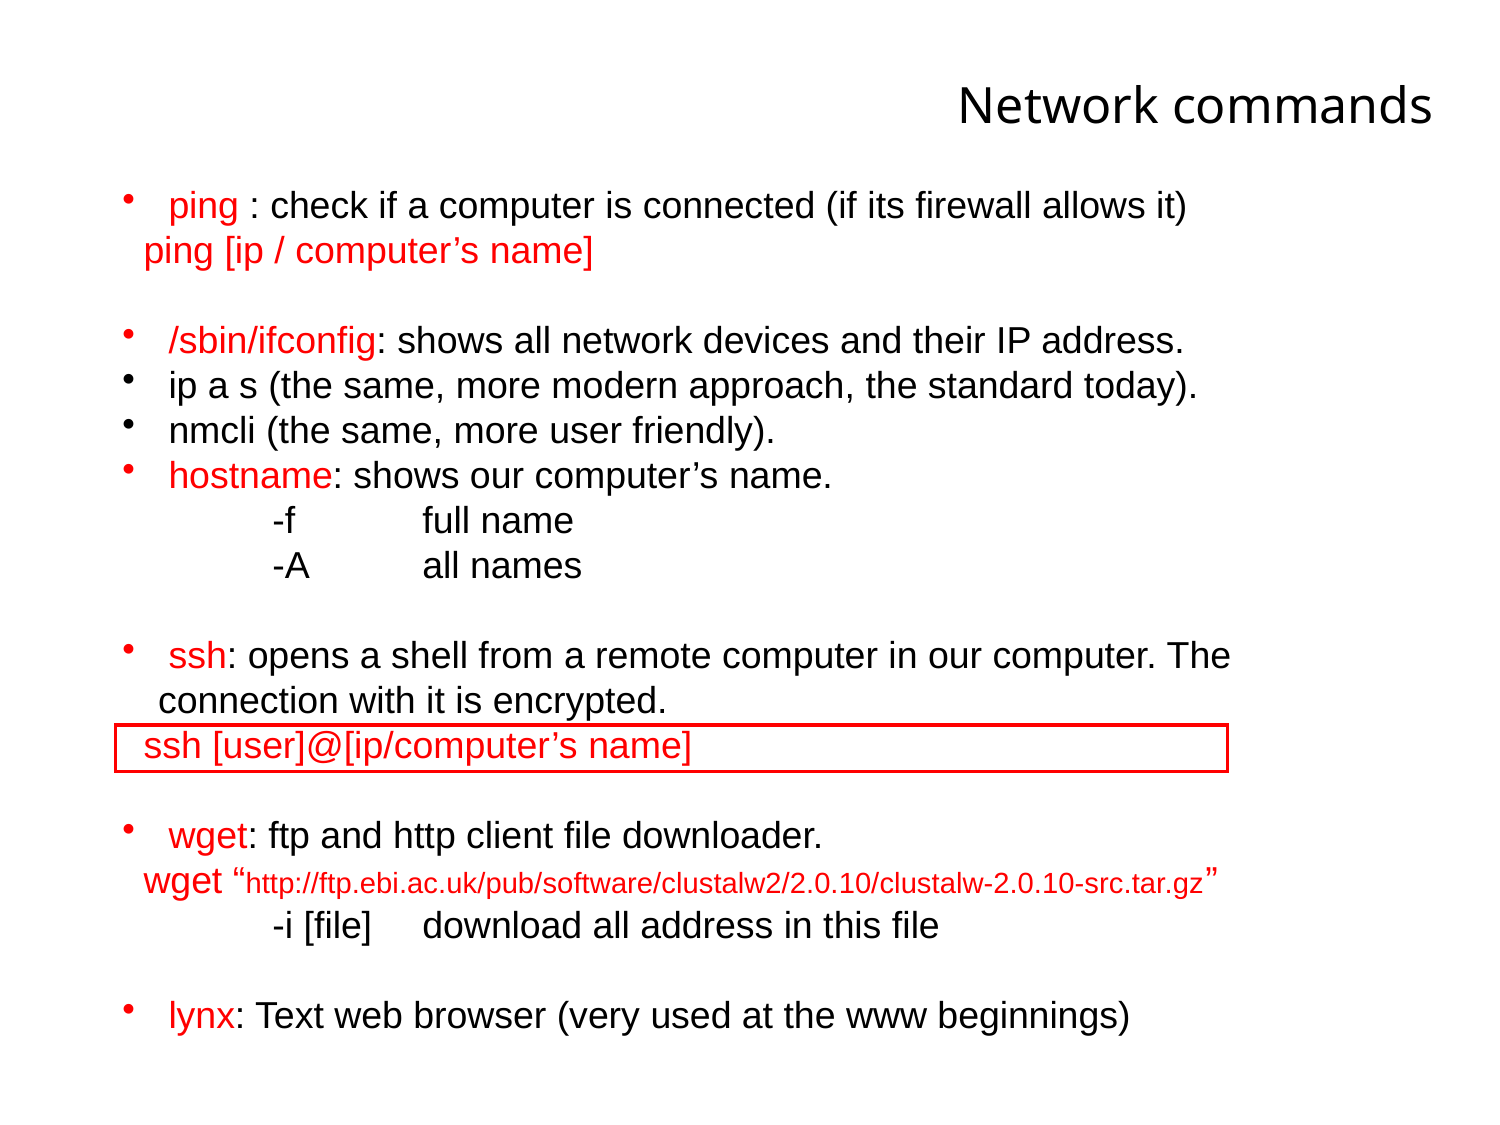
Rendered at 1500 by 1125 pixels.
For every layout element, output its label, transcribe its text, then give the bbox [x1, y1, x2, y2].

text_box Network commands [943, 65, 1449, 141]
text_box ping : check if a computer is connected (if its firewall allows it) ping [ip / computer’s name] /sbin/ifconfig: shows all network devices and their IP address. ip a s (the same, more modern approach, the standard today). nmcli (the same, more user friendly). hostname: shows our computer’s name. -f full name -A all names ssh: opens a shell from a remote computer in our computer. The connection with it is encrypted. ssh [user]@[ip/computer’s name] wget: ftp and http client file downloader. wget “http://ftp.ebi.ac.uk/pub/software/clustalw2/2.0.10/clustalw-2.0.10-src.tar.gz” -i [file] download all address in this file lynx: Text web browser (very used at the www beginnings) [107, 173, 1388, 1044]
text_box [115, 724, 1228, 772]
